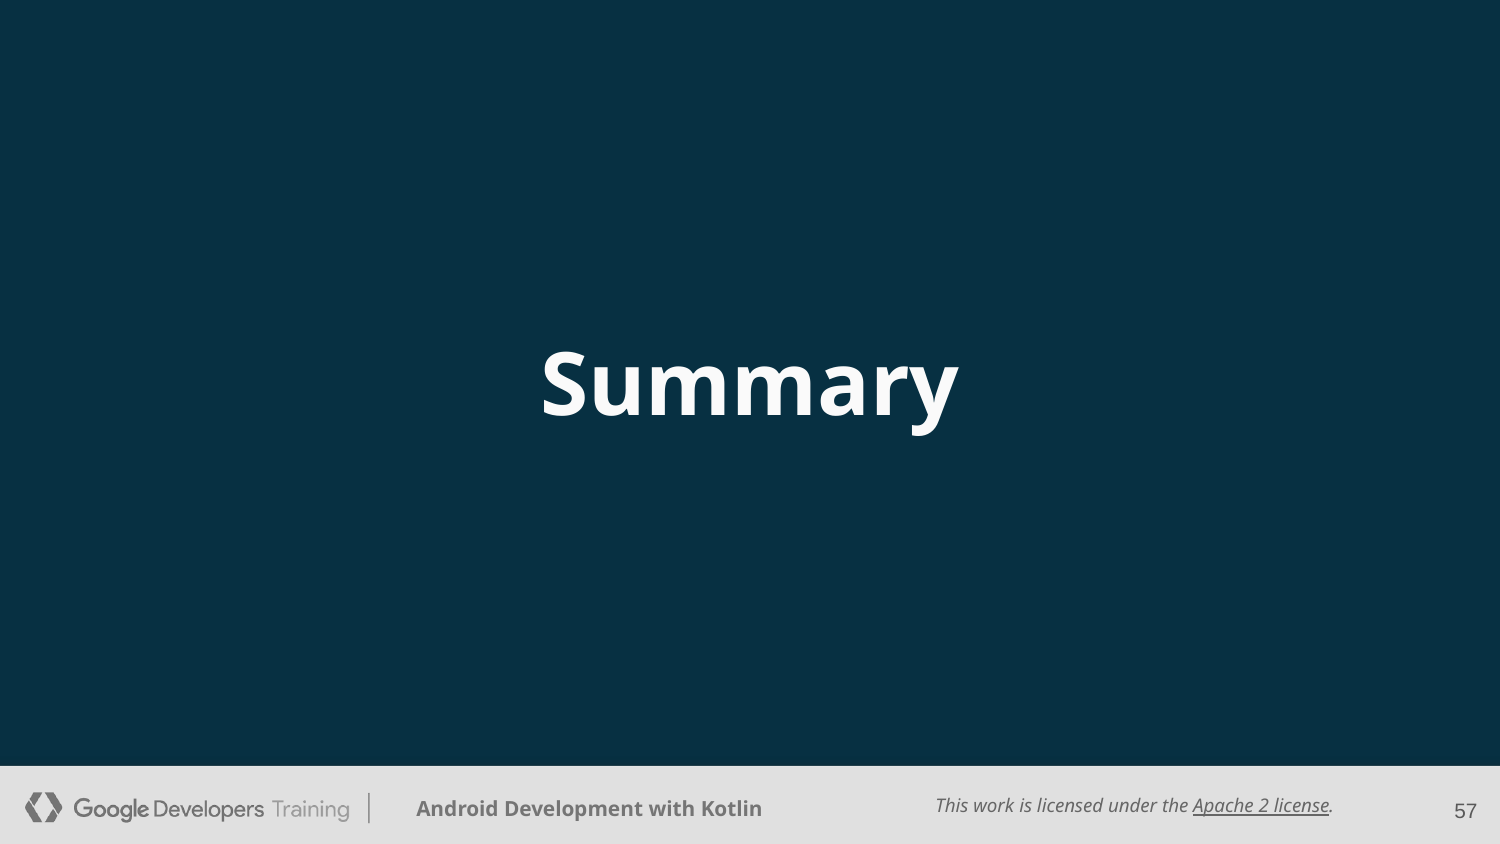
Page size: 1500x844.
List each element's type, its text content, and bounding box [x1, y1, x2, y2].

title Summary [51, 0, 1449, 762]
picture [0, 0, 1500, 844]
slide_number ‹#› [1402, 777, 1493, 842]
